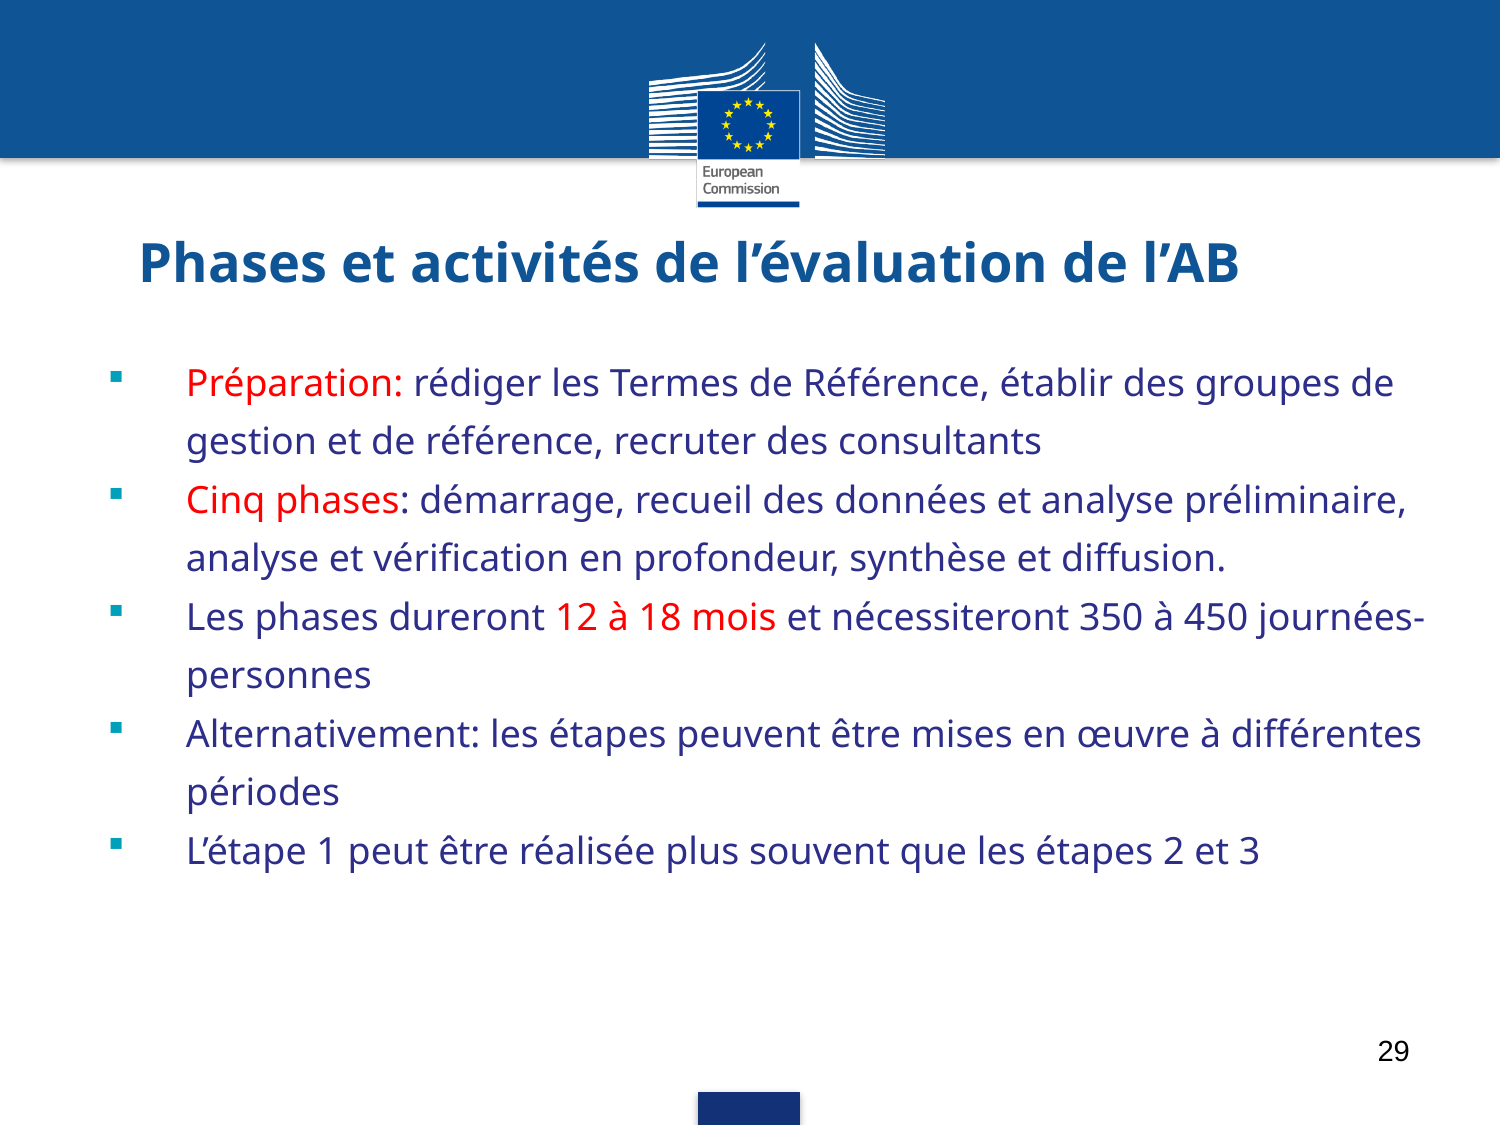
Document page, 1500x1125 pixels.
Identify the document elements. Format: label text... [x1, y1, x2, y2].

picture [649, 42, 885, 208]
title Phases et activités de l’évaluation de l’AB [64, 219, 1416, 303]
slide_number 29 [1074, 1024, 1426, 1103]
list Préparation: rédiger les Termes de Référence, établir des groupes de gestion et de référence, recruter des consultants Cinq phases: démarrage, recueil des données et analyse préliminaire, analyse et vérification en profondeur, synthèse et diffusion. Les phases dureront 12 à 18 mois et nécessiteront 350 à 450 journées-personnes Alternativement: les étapes peuvent être mises en œuvre à différentes périodes L’étape 1 peut être réalisée plus souvent que les étapes 2 et 3 [17, 337, 1483, 1012]
